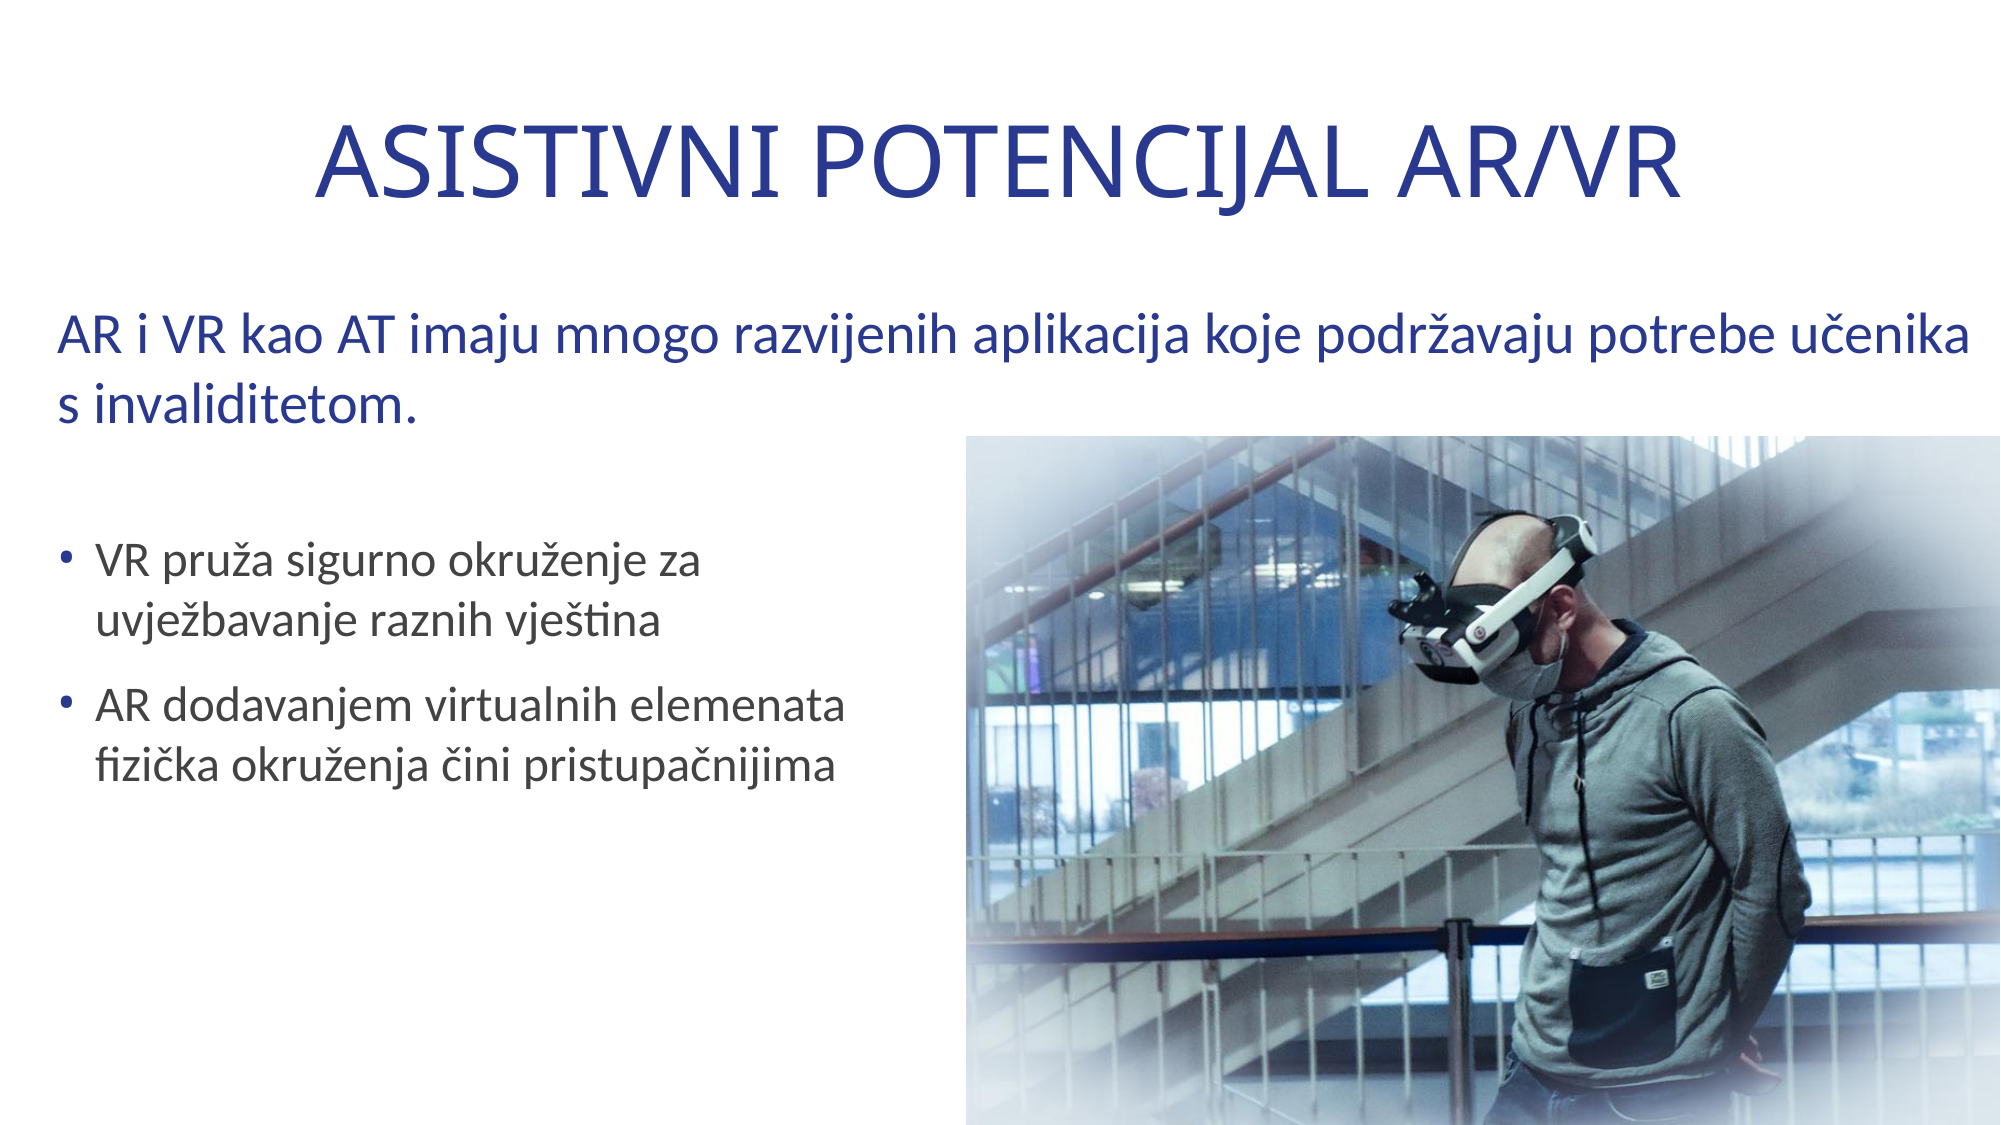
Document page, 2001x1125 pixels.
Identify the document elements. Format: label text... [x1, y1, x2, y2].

text_box AR i VR kao AT imaju mnogo razvijenih aplikacija koje podržavaju potrebe učenika s invaliditetom. [42, 287, 2000, 443]
picture [966, 435, 2000, 1125]
title ASISTIVNI POTENCIJAL AR/VR [137, 56, 1863, 274]
list VR pruža sigurno okruženje za uvježbavanje raznih vještina AR dodavanjem virtualnih elemenata fizička okruženja čini pristupačnijima [42, 518, 961, 1003]
